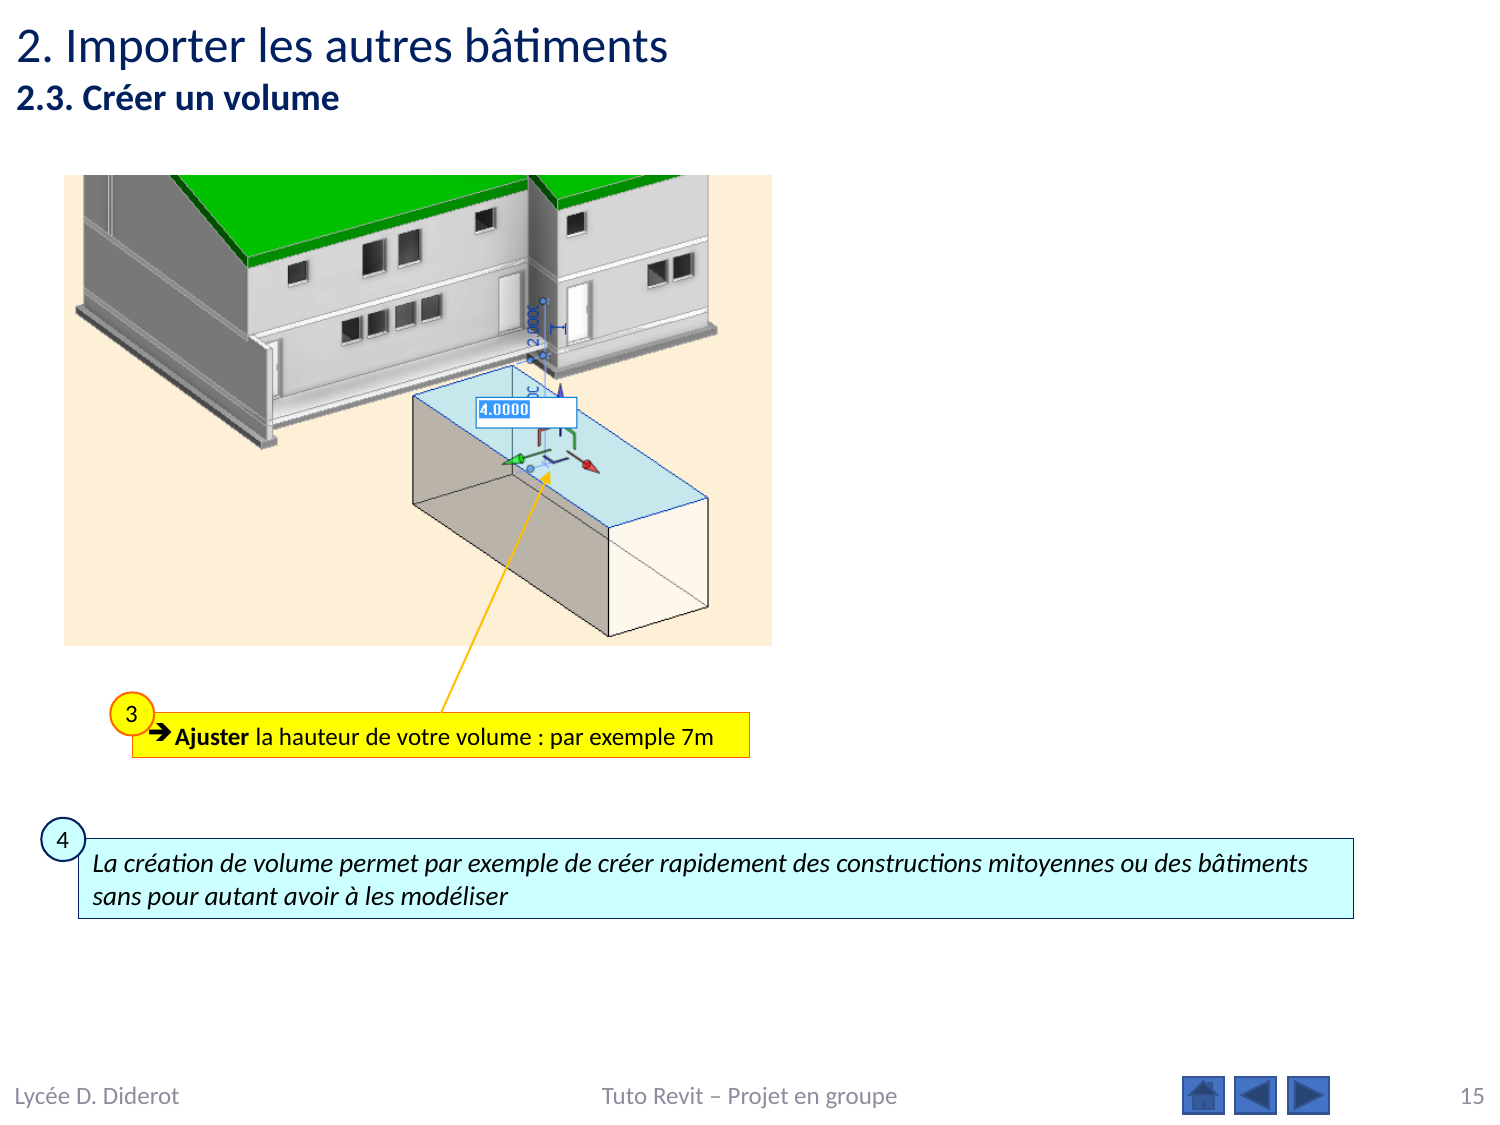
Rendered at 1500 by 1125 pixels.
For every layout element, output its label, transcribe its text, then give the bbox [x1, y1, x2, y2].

text_box Ajuster la hauteur de votre volume : par exemple 7m [132, 712, 750, 758]
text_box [41, 815, 97, 862]
footer Tuto Revit – Projet en groupe [496, 1065, 1004, 1125]
slide_number Lycée D. Diderot [0, 1065, 338, 1125]
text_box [110, 689, 155, 736]
text_box 2. Importer les autres bâtiments 2.3. Créer un volume [1, 5, 1484, 126]
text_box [441, 470, 551, 713]
text_box La création de volume permet par exemple de créer rapidement des constructions mitoyennes ou des bâtiments sans pour autant avoir à les modéliser [78, 838, 1354, 919]
picture [64, 175, 772, 646]
slide_number 15 [1162, 1065, 1500, 1125]
